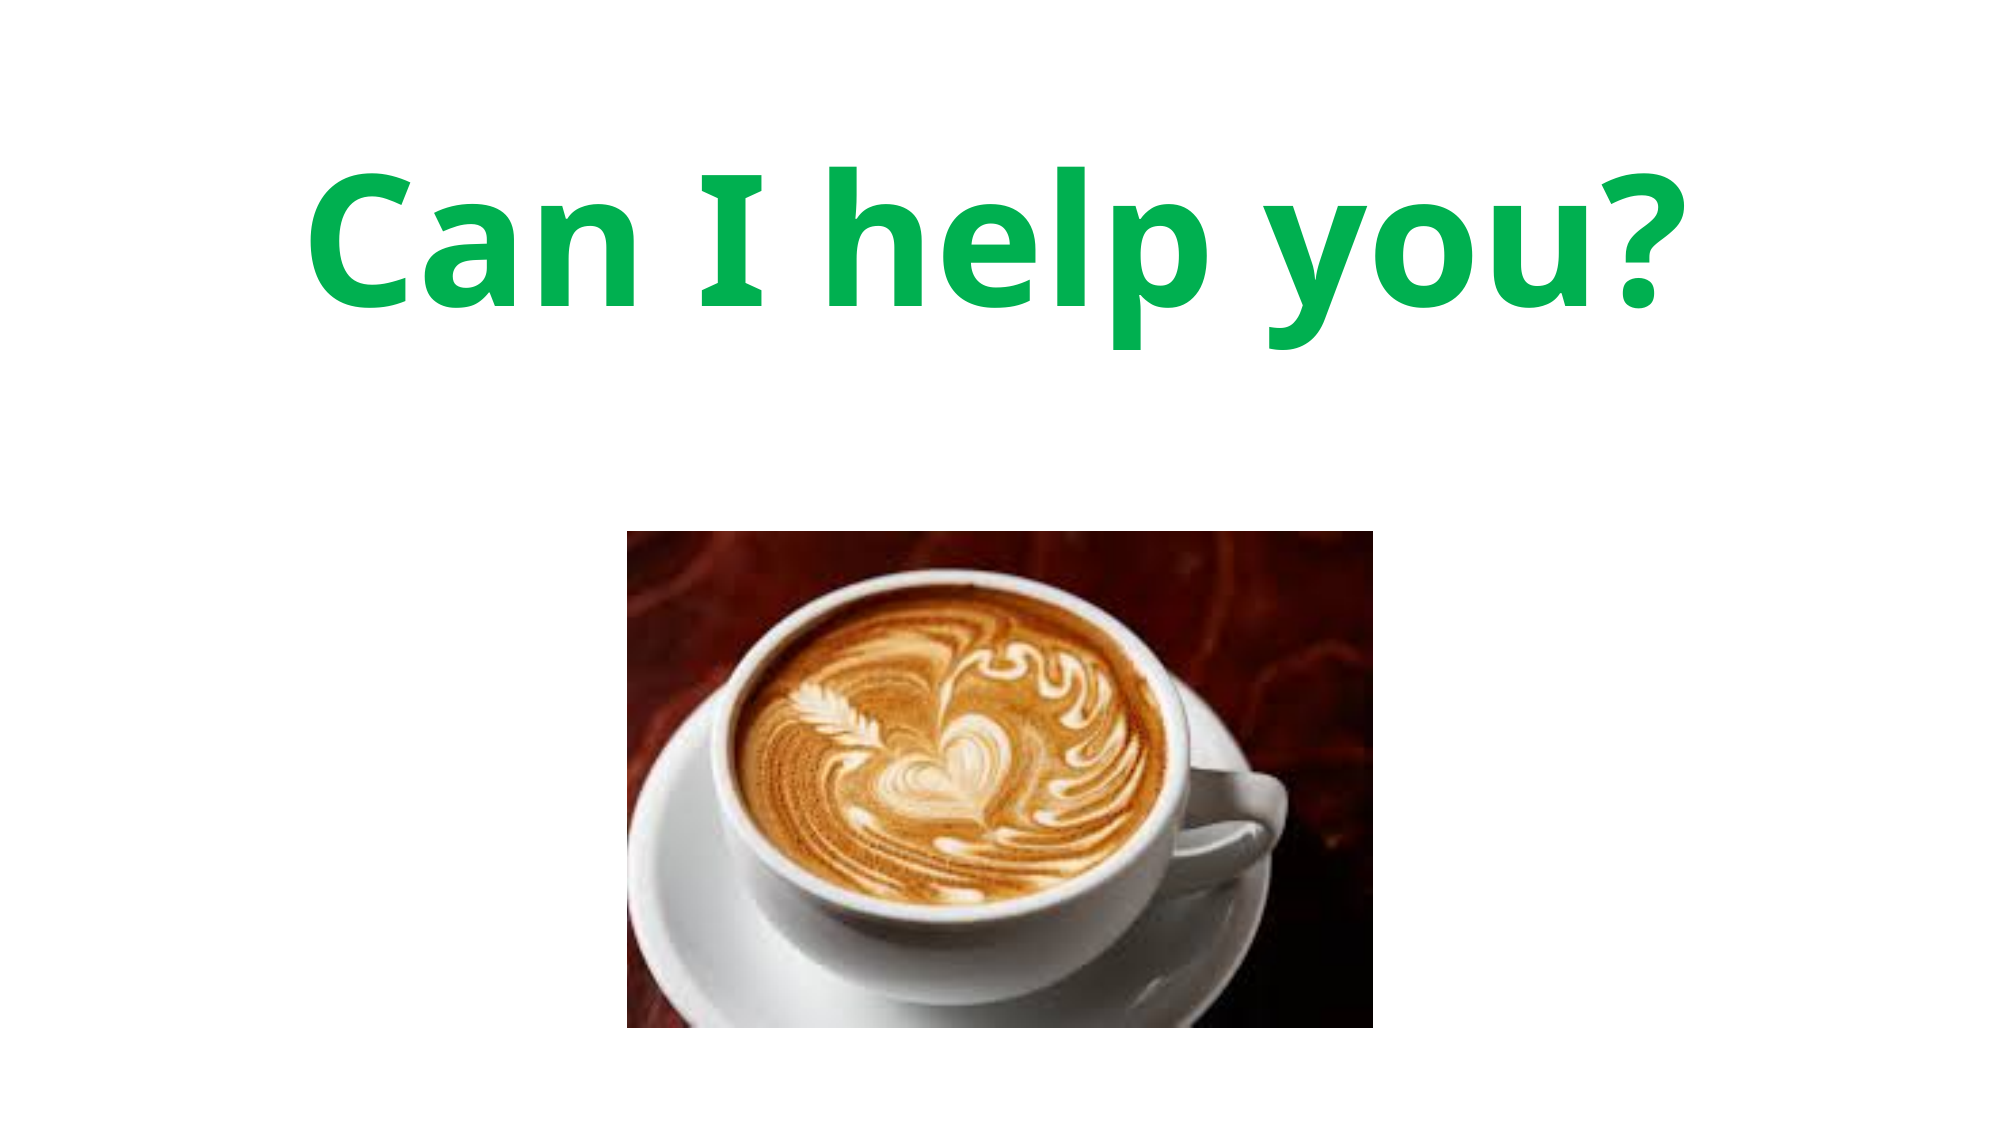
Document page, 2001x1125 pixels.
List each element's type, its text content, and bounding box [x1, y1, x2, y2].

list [627, 531, 1373, 1028]
title Can I help you? [128, 59, 1863, 435]
